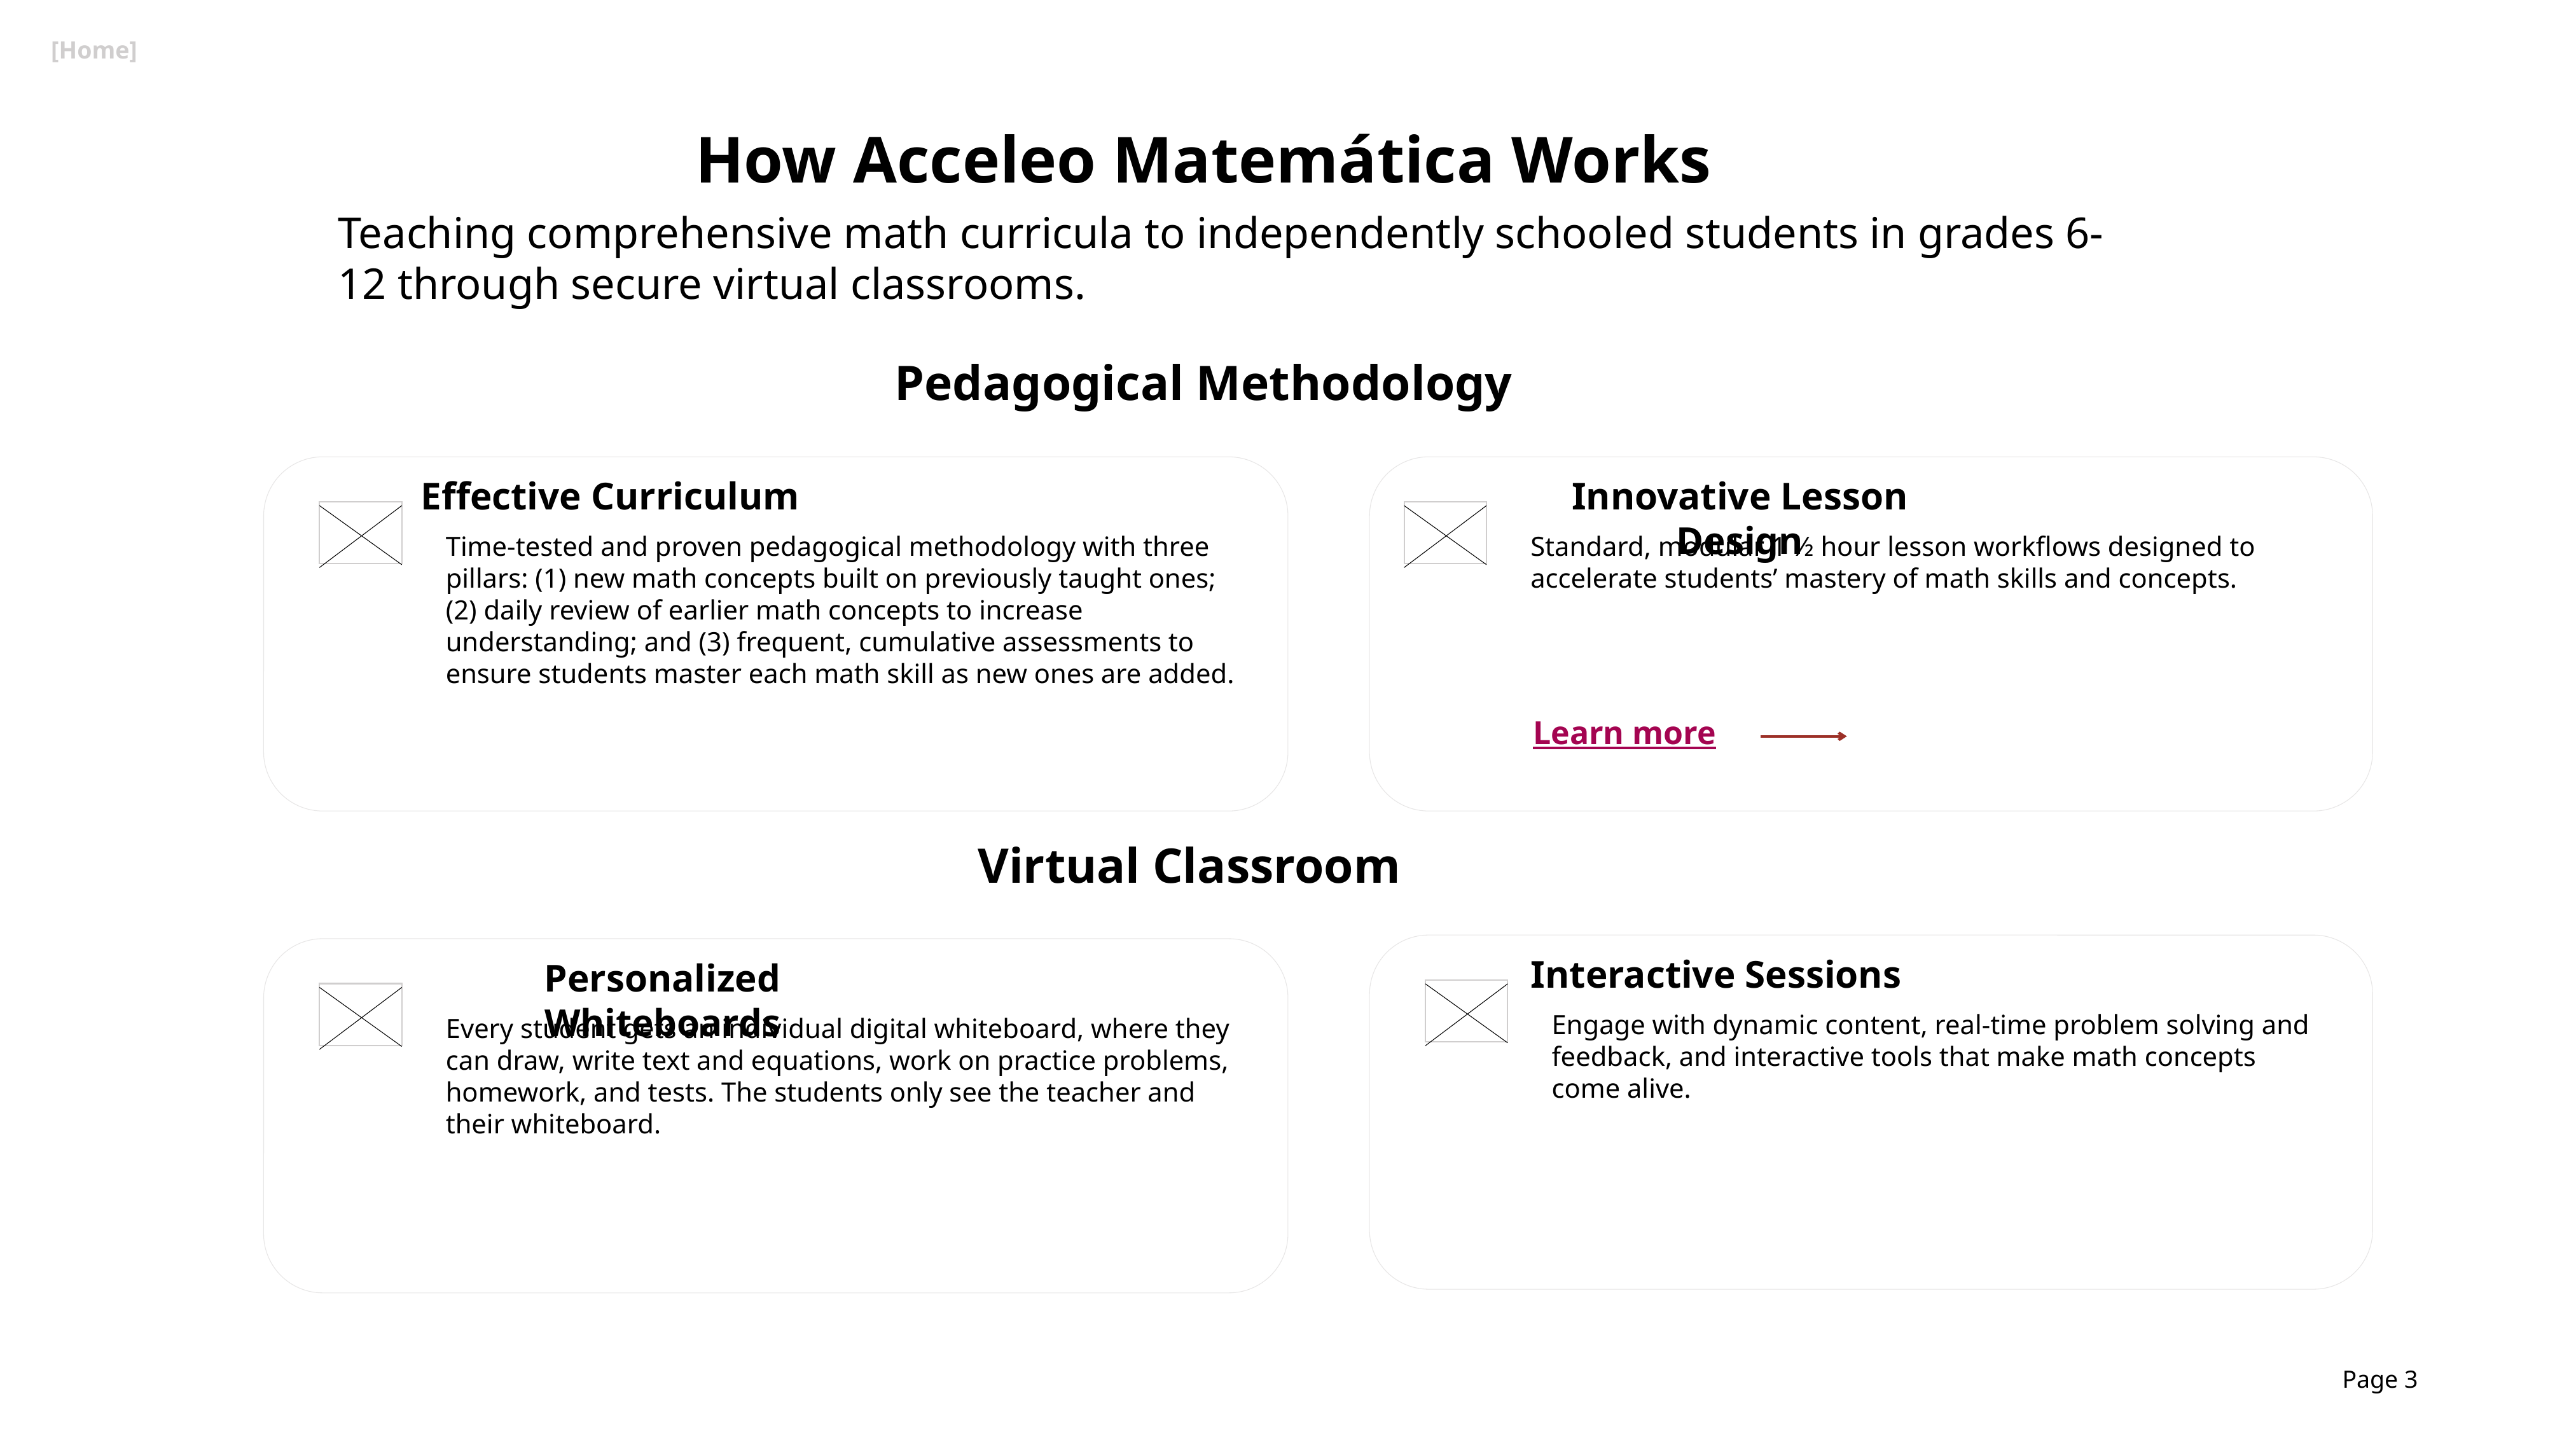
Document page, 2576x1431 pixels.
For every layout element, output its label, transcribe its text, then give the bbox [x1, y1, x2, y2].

text_box Innovative Lesson Design [1495, 468, 1984, 567]
text_box Effective Curriculum [366, 468, 855, 522]
text_box [1425, 979, 1472, 983]
text_box [319, 501, 366, 506]
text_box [319, 505, 402, 565]
text_box Virtual Classroom [531, 830, 1847, 897]
text_box Engage with dynamic content, real-time problem solving and feedback, and interactive tools that make math concepts come alive. [1542, 1003, 2334, 1109]
text_box [263, 456, 1289, 812]
text_box Standard, modular 1 ½ hour lesson workflows designed to accelerate students’ mastery of math skills and concepts. [1521, 525, 2334, 598]
text_box [1404, 501, 1487, 505]
text_box [1369, 934, 2374, 1290]
text_box Time-tested and proven pedagogical methodology with three pillars: (1) new math concepts built on previously taught ones; (2) daily review of earlier math concepts to increase understanding; and (3) frequent, cumulative assessments to ensure students master each math skill as new ones are added. [436, 525, 1249, 694]
text_box [263, 937, 1289, 1294]
text_box [Home] [41, 30, 191, 69]
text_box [319, 1047, 402, 1050]
text_box [319, 983, 403, 987]
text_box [319, 987, 402, 1047]
text_box How Acceleo Matemática Works [546, 114, 1862, 200]
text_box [1404, 565, 1487, 568]
text_box Learn more [1523, 708, 1740, 756]
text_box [1425, 1043, 1508, 1046]
text_box Interactive Sessions [1472, 946, 1960, 1000]
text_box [1404, 505, 1487, 565]
text_box Every student gets an individual digital whiteboard, where they can draw, write text and equations, work on practice problems, homework, and tests. The students only see the teacher and their whiteboard. [436, 1007, 1249, 1144]
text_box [1425, 983, 1508, 1043]
text_box Teaching comprehensive math curricula to independently schooled students in grades 6-12 through secure virtual classrooms. [328, 201, 2118, 312]
text_box Pedagogical Methodology [546, 348, 1862, 415]
text_box [1369, 456, 2374, 812]
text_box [319, 565, 402, 568]
text_box Page 3 [2018, 1359, 2428, 1398]
text_box Personalized Whiteboards [418, 950, 907, 1049]
